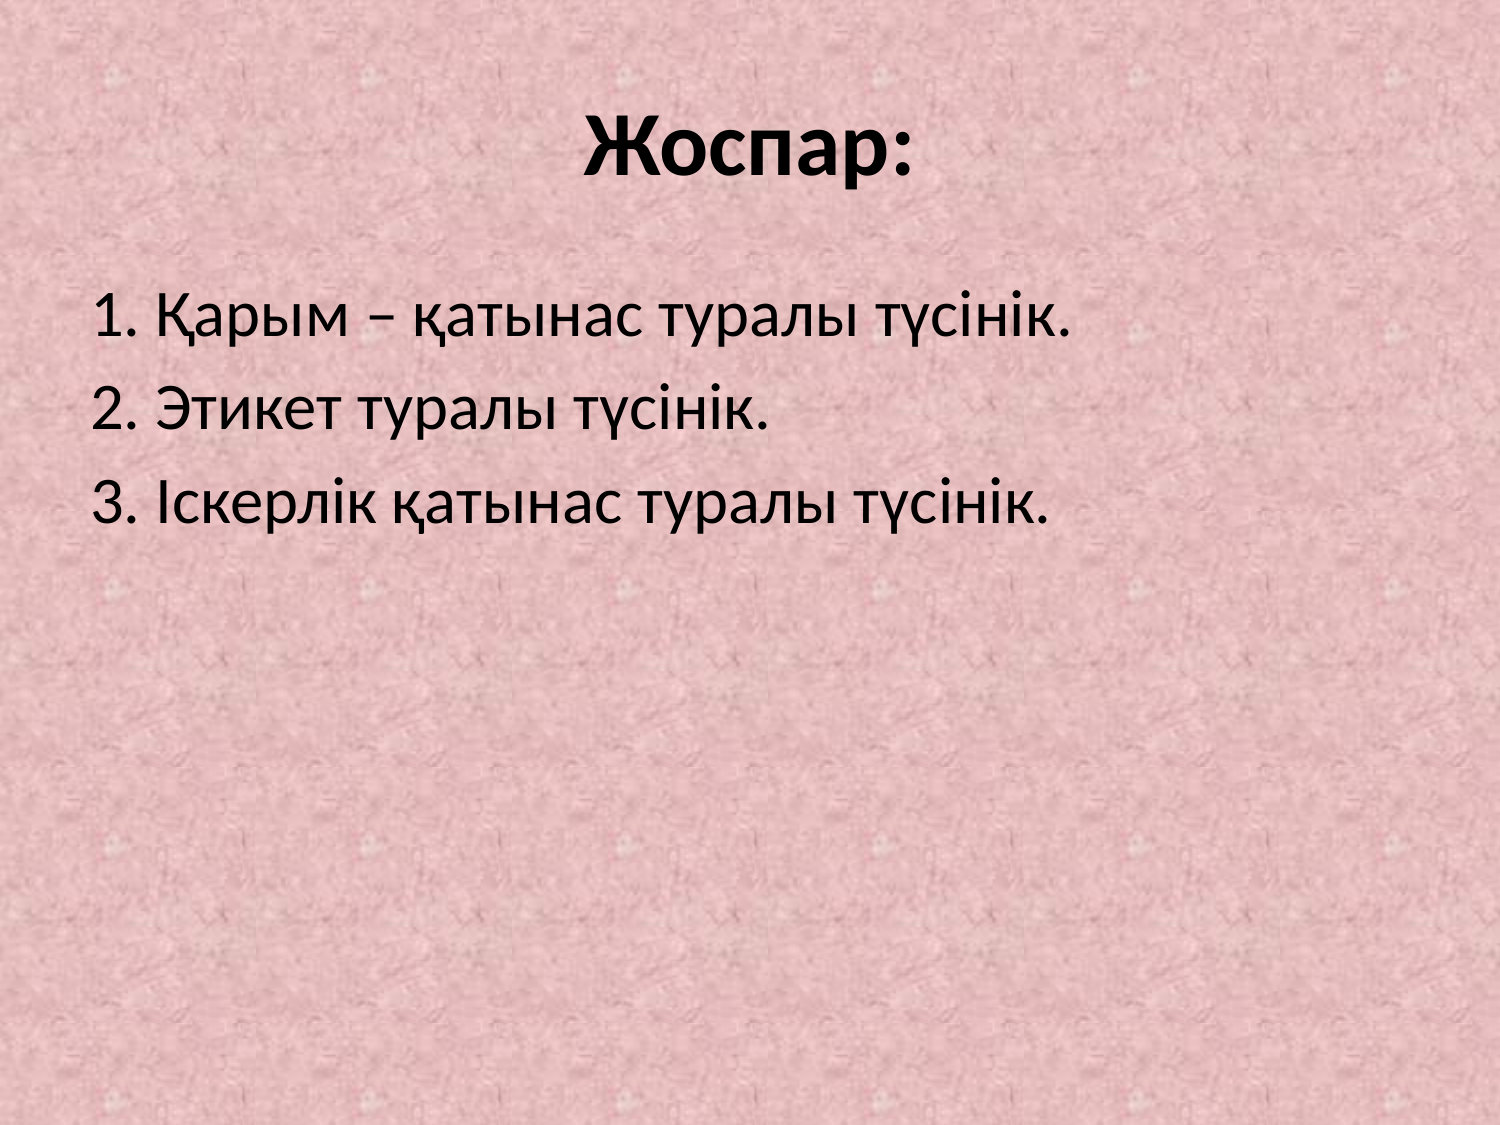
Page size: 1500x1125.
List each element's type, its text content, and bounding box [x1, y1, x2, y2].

title Жоспар: [75, 45, 1425, 233]
list 1. Қарым – қатынас туралы түсінік. 2. Этикет туралы түсінік. 3. Іскерлік қатынас туралы түсінік. [75, 262, 1425, 1005]
picture [0, 0, 1500, 1125]
